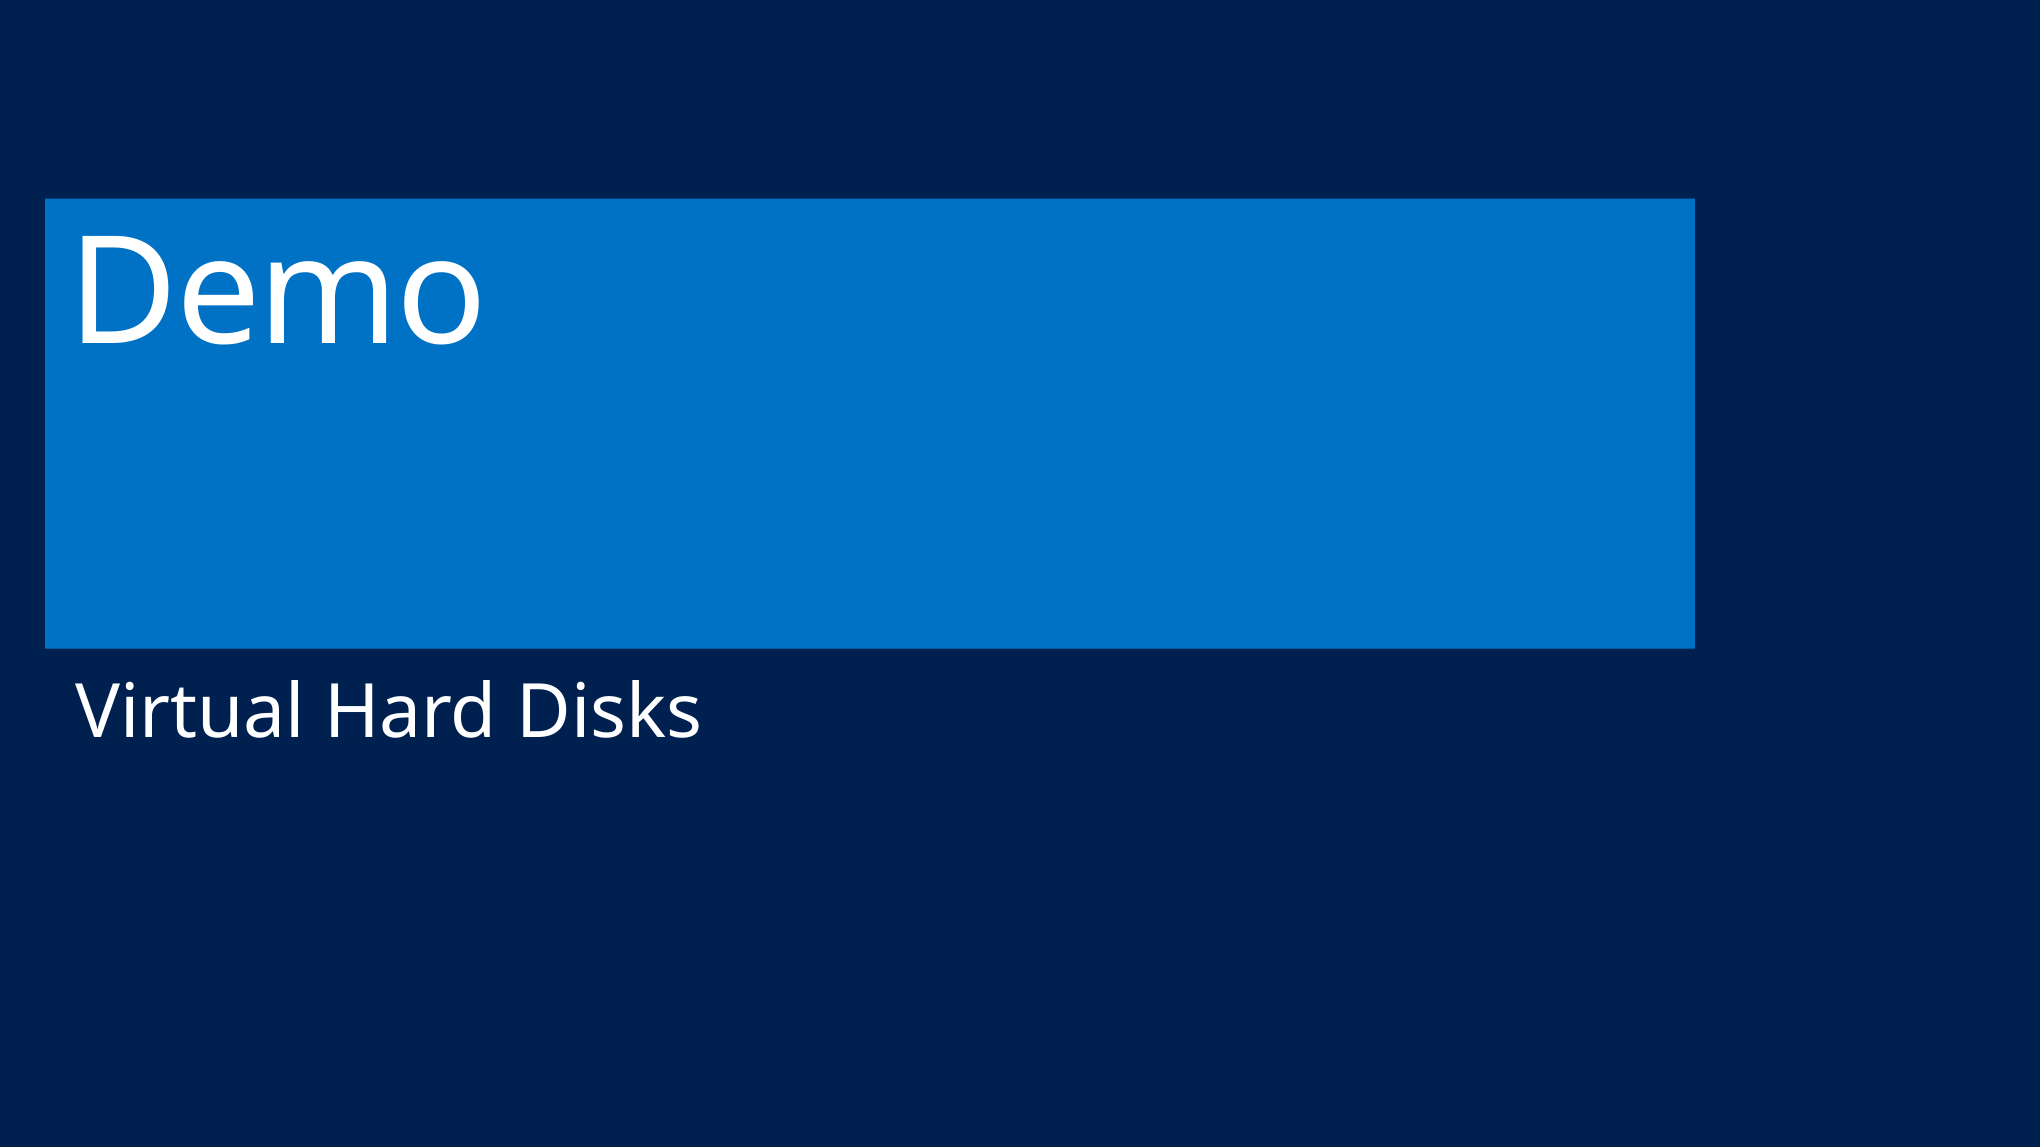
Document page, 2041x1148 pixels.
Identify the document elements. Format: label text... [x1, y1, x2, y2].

title Demo [45, 198, 1695, 648]
list Virtual Hard Disks [45, 648, 1696, 949]
